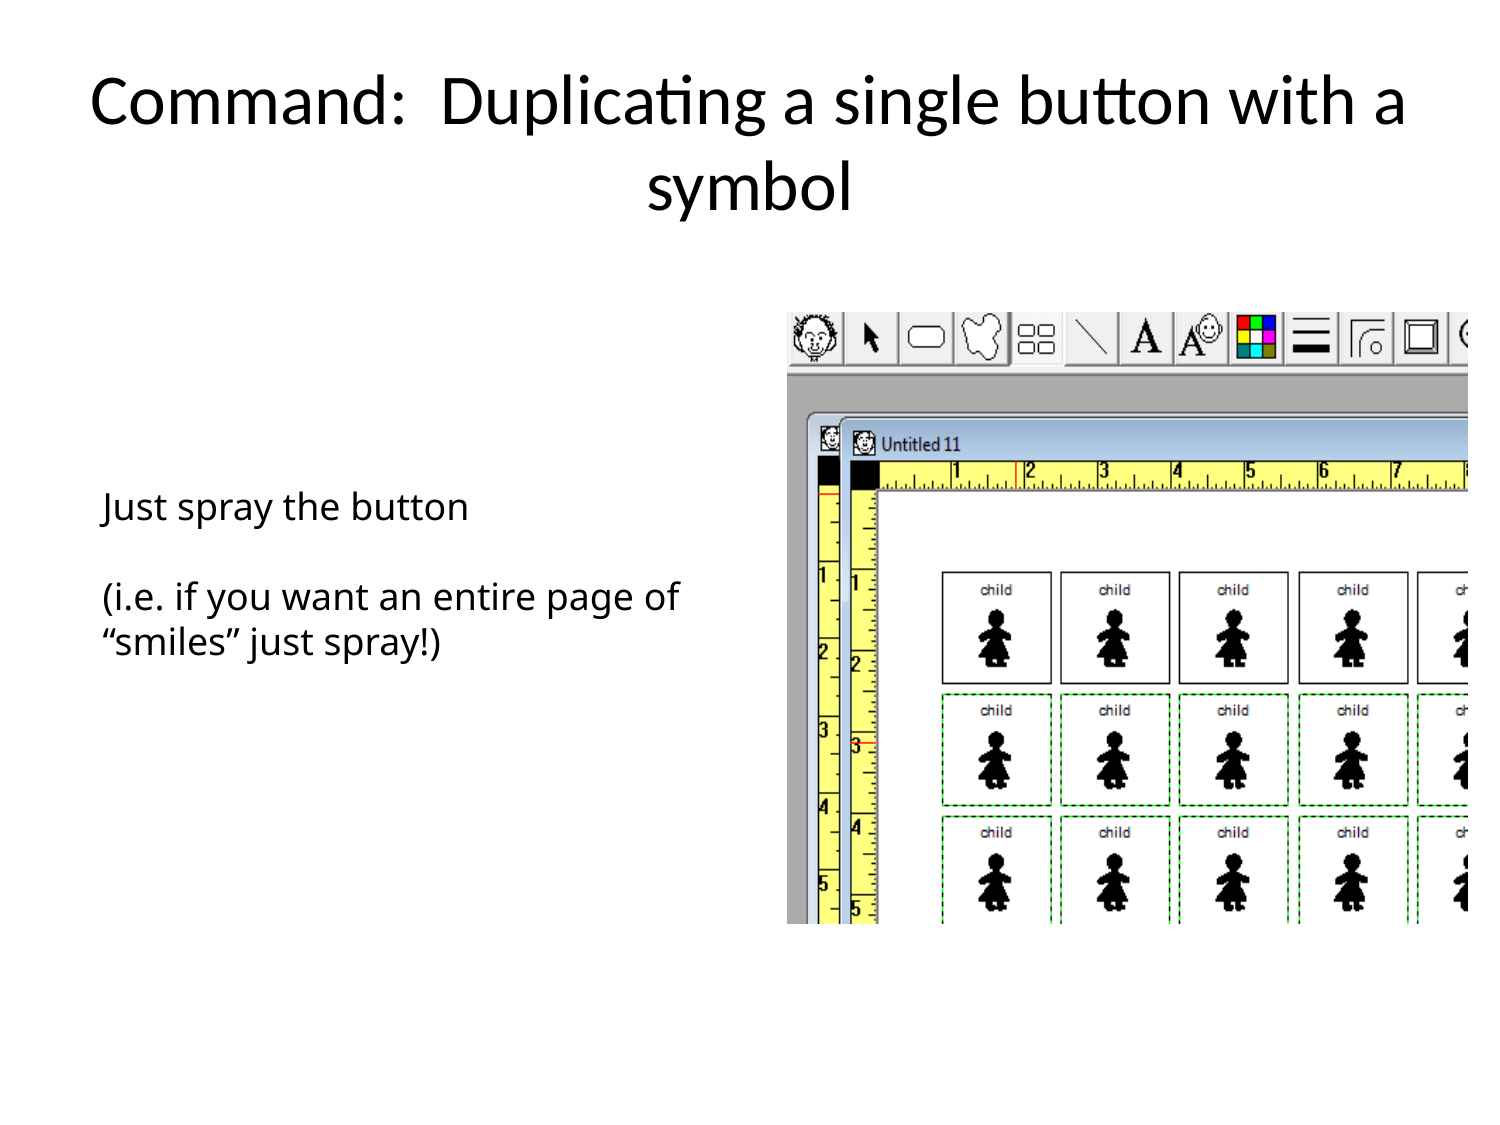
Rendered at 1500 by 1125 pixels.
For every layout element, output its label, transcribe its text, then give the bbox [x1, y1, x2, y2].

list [787, 312, 1468, 924]
title Command: Duplicating a single button with a symbol [75, 45, 1425, 233]
text_box Just spray the button (i.e. if you want an entire page of “smiles” just spray!) [87, 475, 763, 671]
